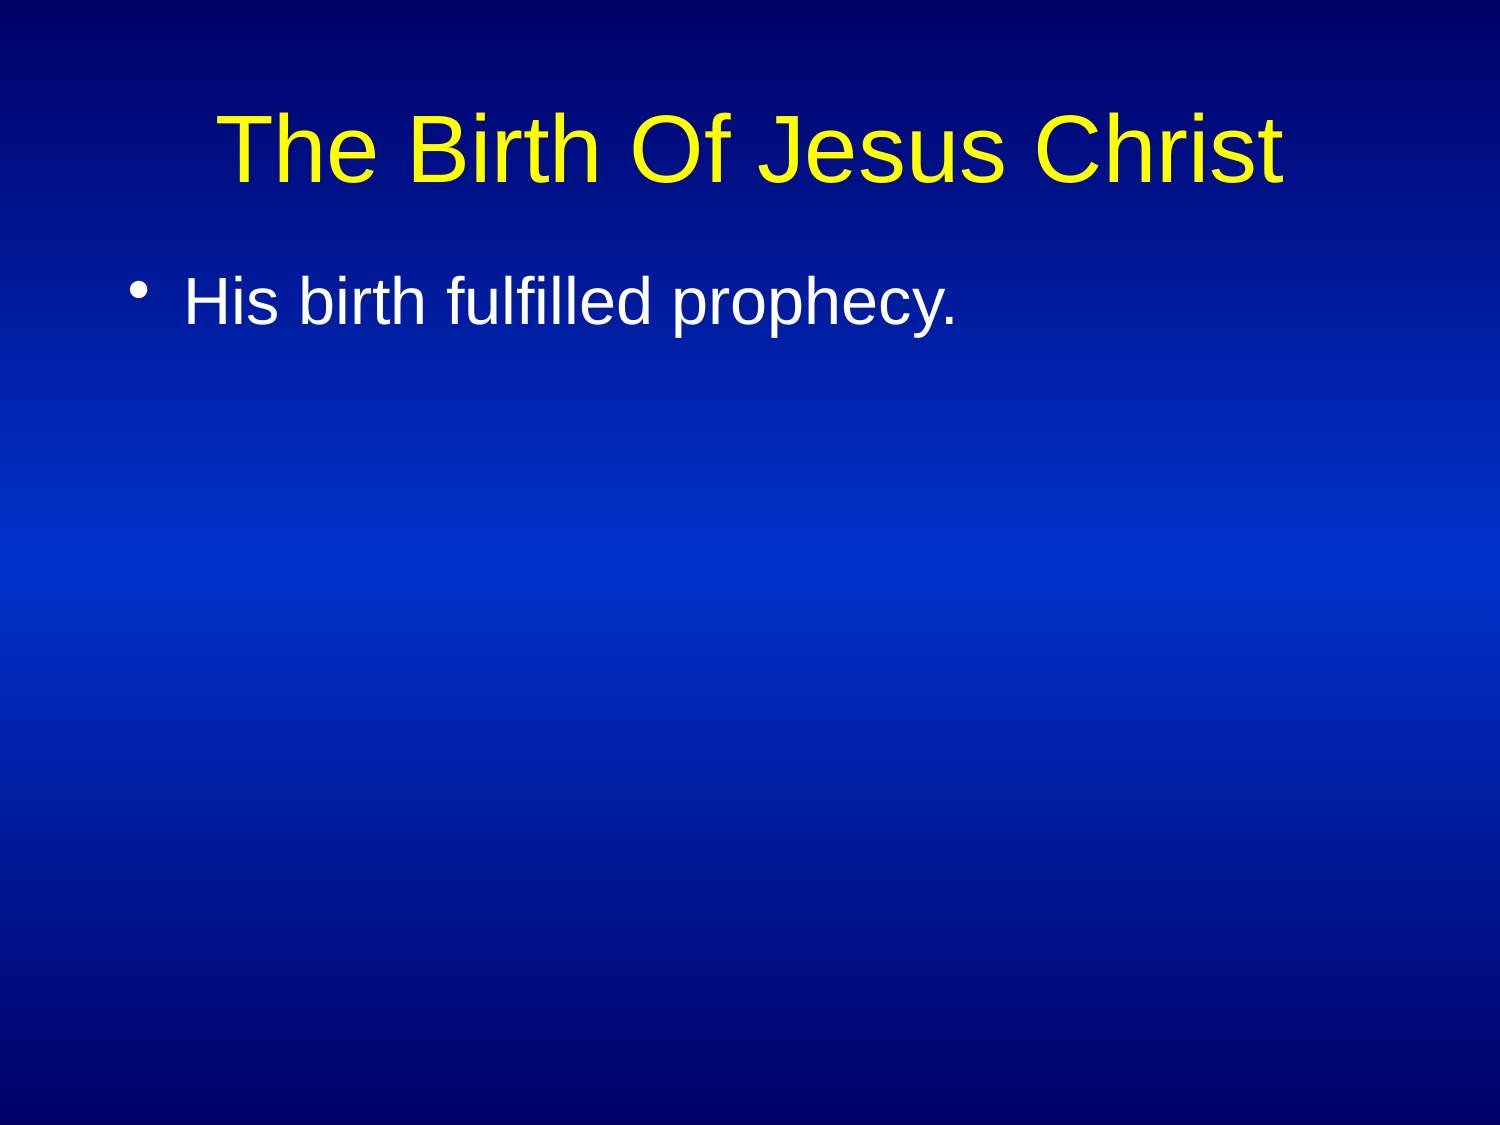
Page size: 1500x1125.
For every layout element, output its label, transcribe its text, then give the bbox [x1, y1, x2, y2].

title The Birth Of Jesus Christ [37, 50, 1463, 238]
list His birth fulfilled prophecy. [112, 249, 1438, 438]
